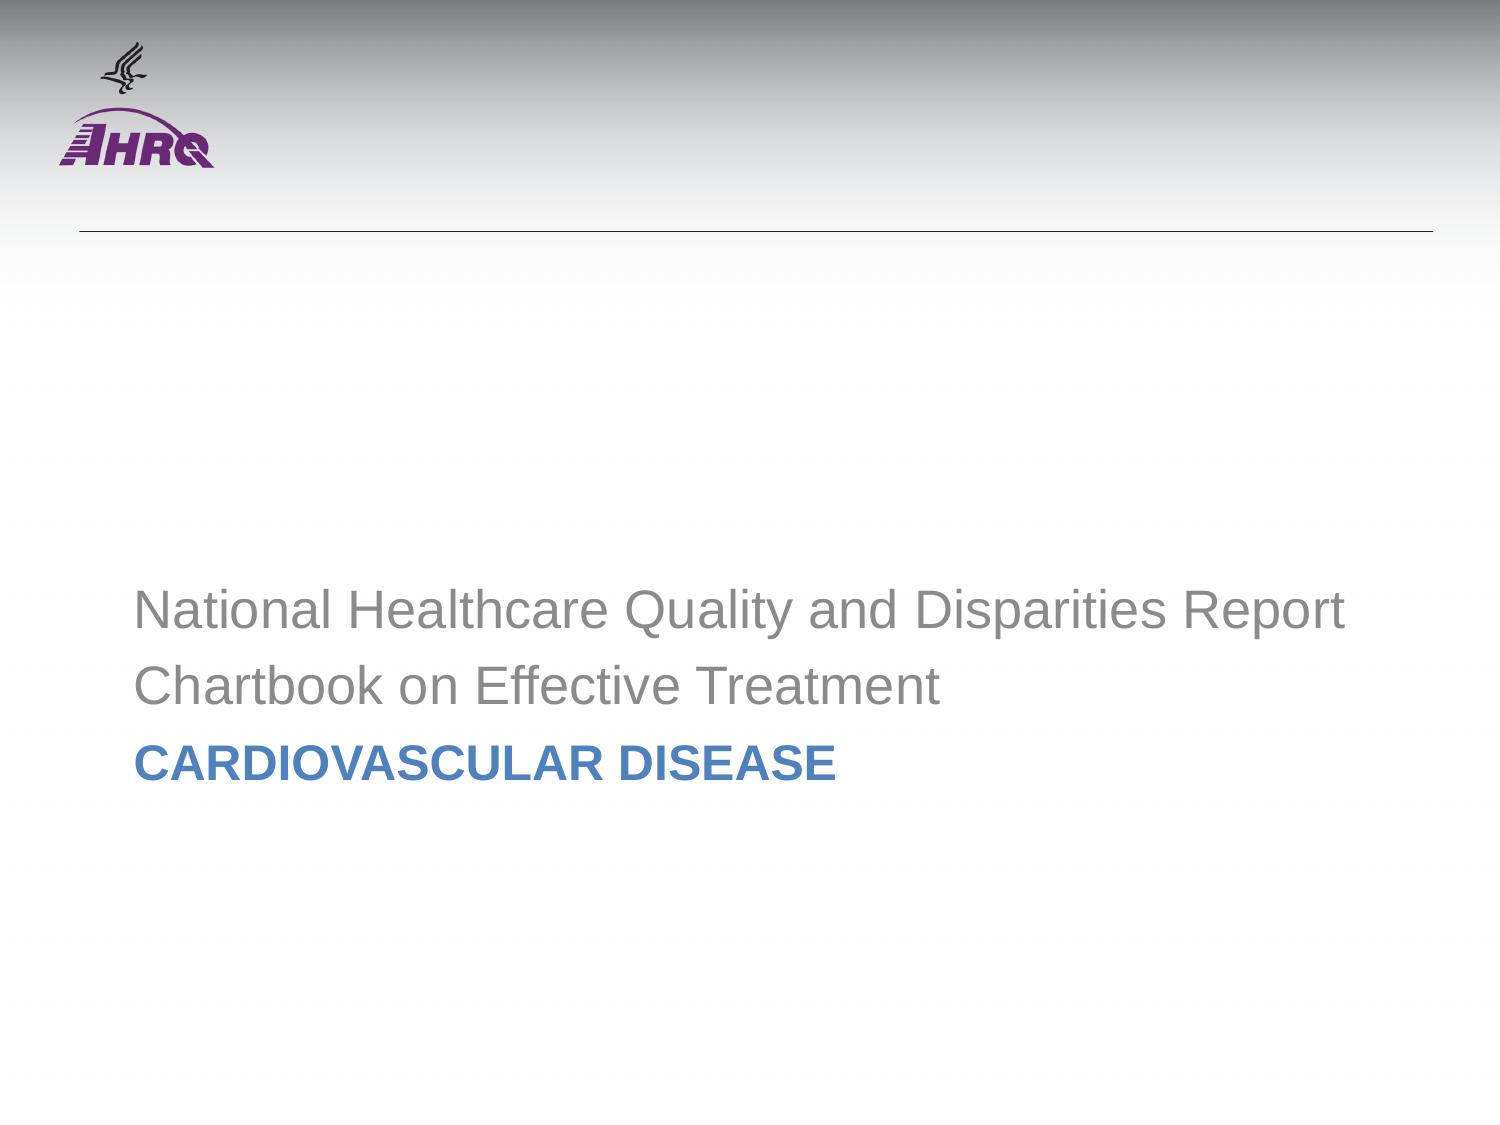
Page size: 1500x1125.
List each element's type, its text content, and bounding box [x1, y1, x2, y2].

list National Healthcare Quality and Disparities Report Chartbook on Effective Treatment [118, 476, 1394, 723]
title Cardiovascular disease [118, 723, 1394, 947]
picture [0, 0, 1500, 1125]
